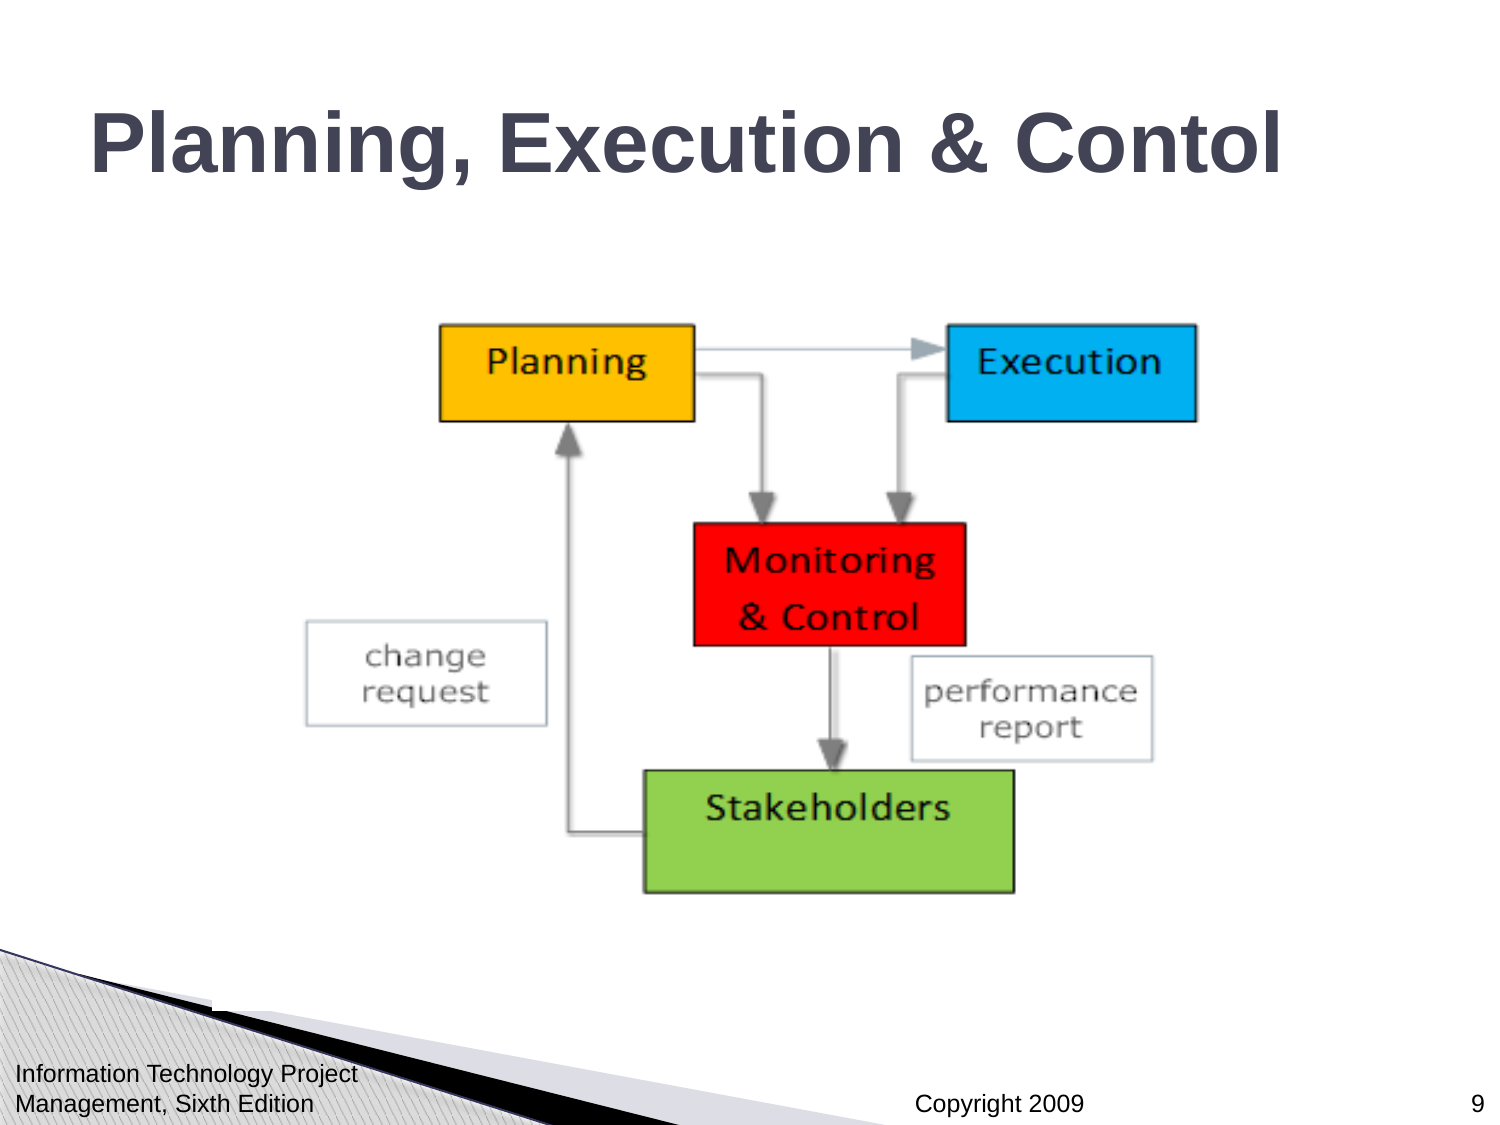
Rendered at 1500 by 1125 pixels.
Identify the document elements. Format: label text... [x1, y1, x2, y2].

slide_number 9 [1408, 1065, 1500, 1125]
footer Information Technology Project Management, Sixth Edition [0, 1065, 388, 1125]
title Planning, Execution & Contol [75, 45, 1425, 233]
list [212, 237, 1276, 1011]
